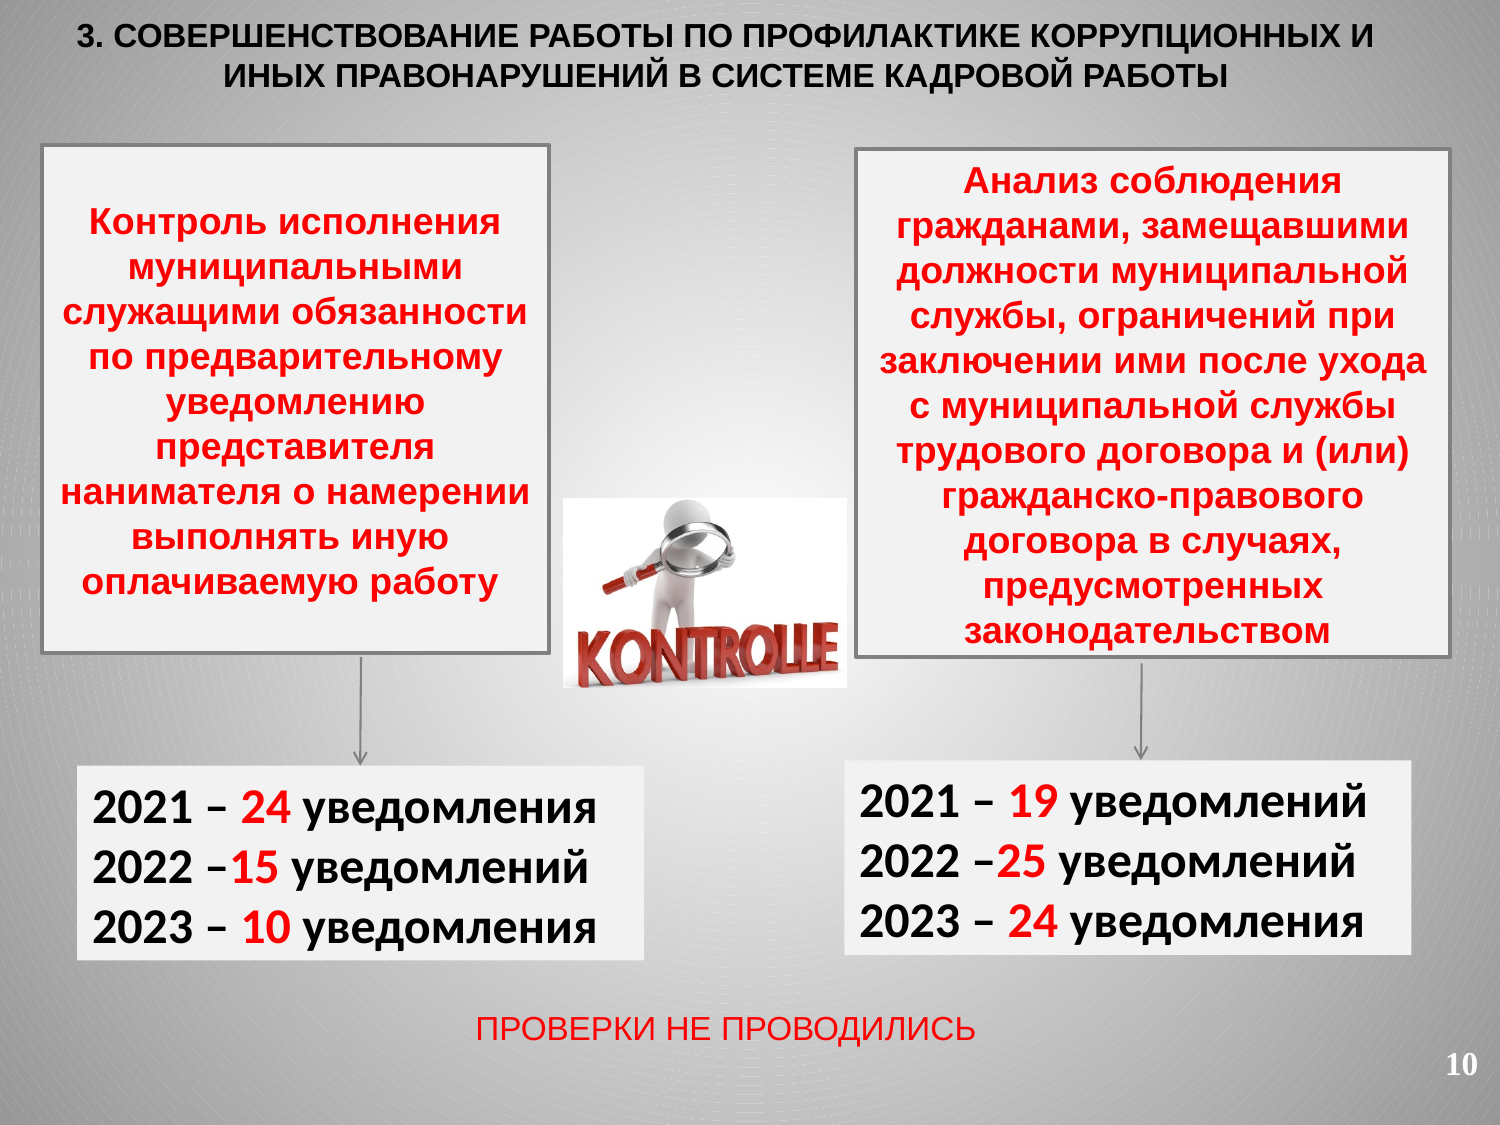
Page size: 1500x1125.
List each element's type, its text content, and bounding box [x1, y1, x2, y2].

text_box Анализ соблюдения гражданами, замещавшими должности муниципальной службы, ограничений при заключении ими после ухода с муниципальной службы трудового договора и (или) гражданско-правового договора в случаях, предусмотренных законодательством [854, 147, 1452, 659]
text_box 2021 – 24 уведомления 2022 –15 уведомлений 2023 – 10 уведомления [77, 765, 645, 961]
text_box 3. СОВЕРШЕНСТВОВАНИЕ РАБОТЫ ПО ПРОФИЛАКТИКЕ КОРРУПЦИОННЫХ И ИНЫХ ПРАВОНАРУШЕНИЙ В СИСТЕМЕ КАДРОВОЙ РАБОТЫ [53, 7, 1400, 102]
text_box [39, 808, 1437, 1080]
text_box 2021 – 19 уведомлений 2022 –25 уведомлений 2023 – 24 уведомления [844, 760, 1412, 955]
picture [563, 497, 847, 688]
text_box ПРОВЕРКИ НЕ ПРОВОДИЛИСЬ [460, 999, 992, 1055]
text_box Контроль исполнения муниципальными служащими обязанности по предварительному уведомлению представителя нанимателя о намерении выполнять иную оплачиваемую работу [40, 143, 551, 655]
text_box 10 [1423, 1034, 1500, 1090]
